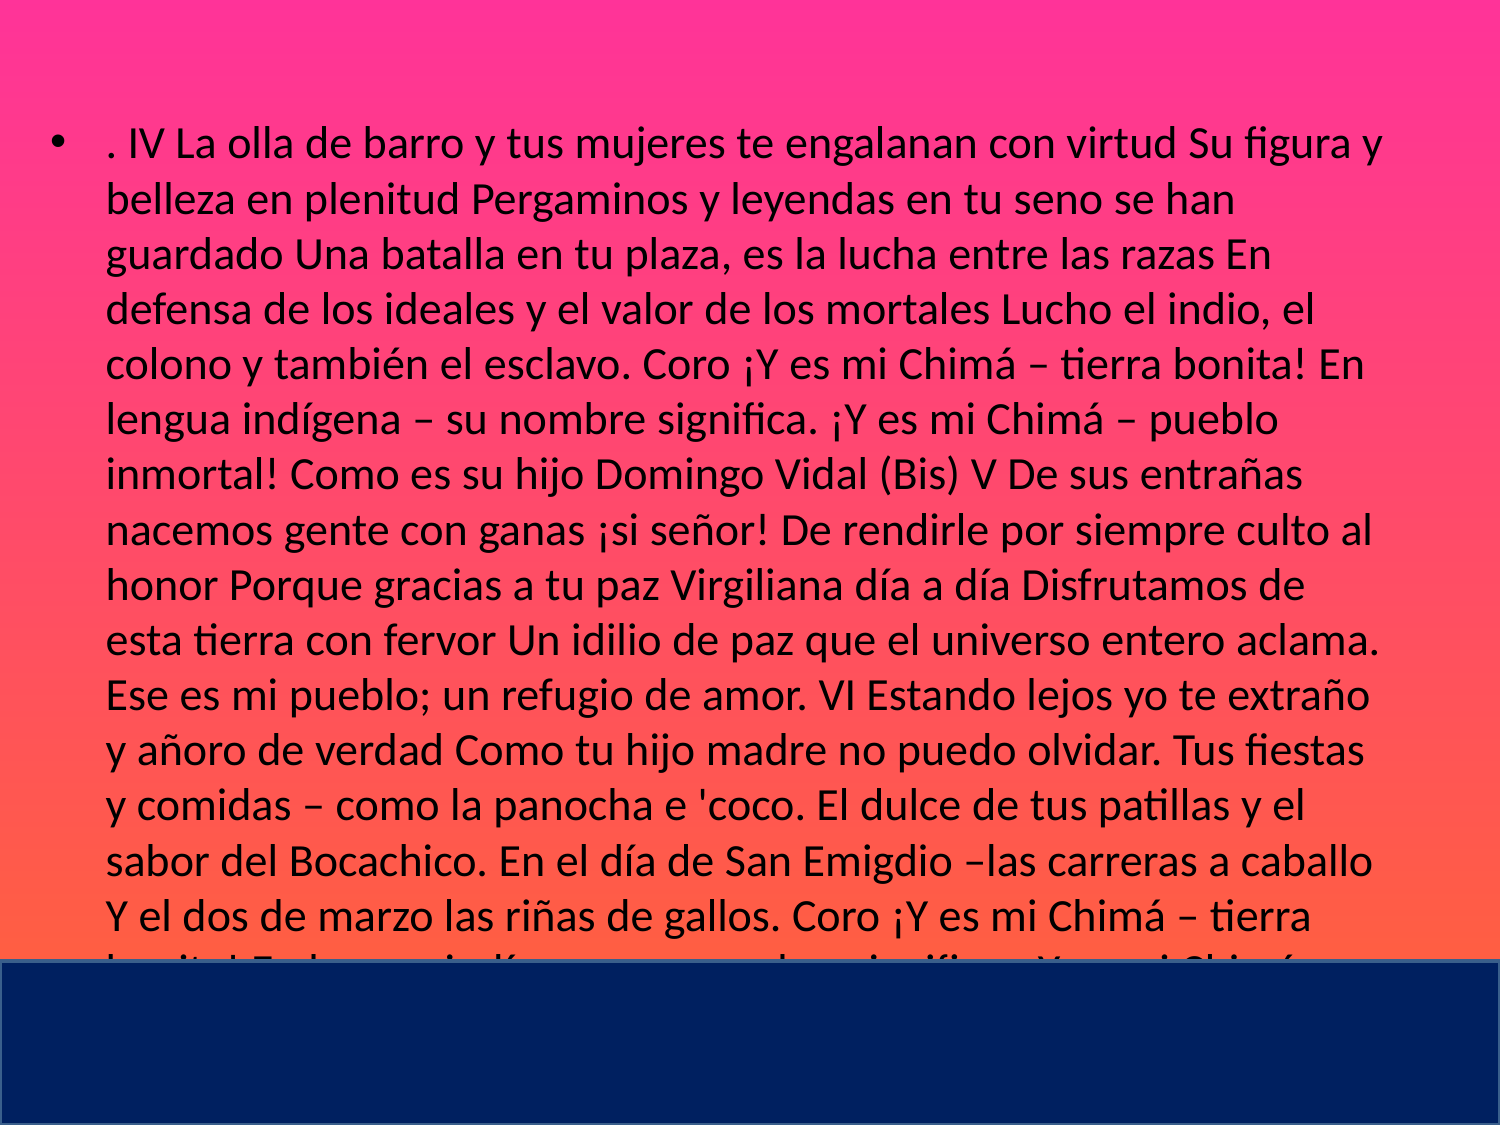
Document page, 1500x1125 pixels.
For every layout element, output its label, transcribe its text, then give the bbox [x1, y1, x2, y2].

list . IV La olla de barro y tus mujeres te engalanan con virtud Su figura y belleza en plenitud Pergaminos y leyendas en tu seno se han guardado Una batalla en tu plaza, es la lucha entre las razas En defensa de los ideales y el valor de los mortales Lucho el indio, el colono y también el esclavo. Coro ¡Y es mi Chimá – tierra bonita! En lengua indígena – su nombre significa. ¡Y es mi Chimá – pueblo inmortal! Como es su hijo Domingo Vidal (Bis) V De sus entrañas nacemos gente con ganas ¡si señor! De rendirle por siempre culto al honor Porque gracias a tu paz Virgiliana día a día Disfrutamos de esta tierra con fervor Un idilio de paz que el universo entero aclama. Ese es mi pueblo; un refugio de amor. VI Estando lejos yo te extraño y añoro de verdad Como tu hijo madre no puedo olvidar. Tus fiestas y comidas – como la panocha e 'coco. El dulce de tus patillas y el sabor del Bocachico. En el día de San Emigdio –las carreras a caballo Y el dos de marzo las riñas de gallos. Coro ¡Y es mi Chimá – tierra bonita! En lengua indígena - su nombre significa. ¡Y es mi Chimá – pueblo inmortal! Como es su hijo Domingo Vidal. (Bis) [35, 105, 1407, 959]
text_box [0, 959, 1500, 1125]
